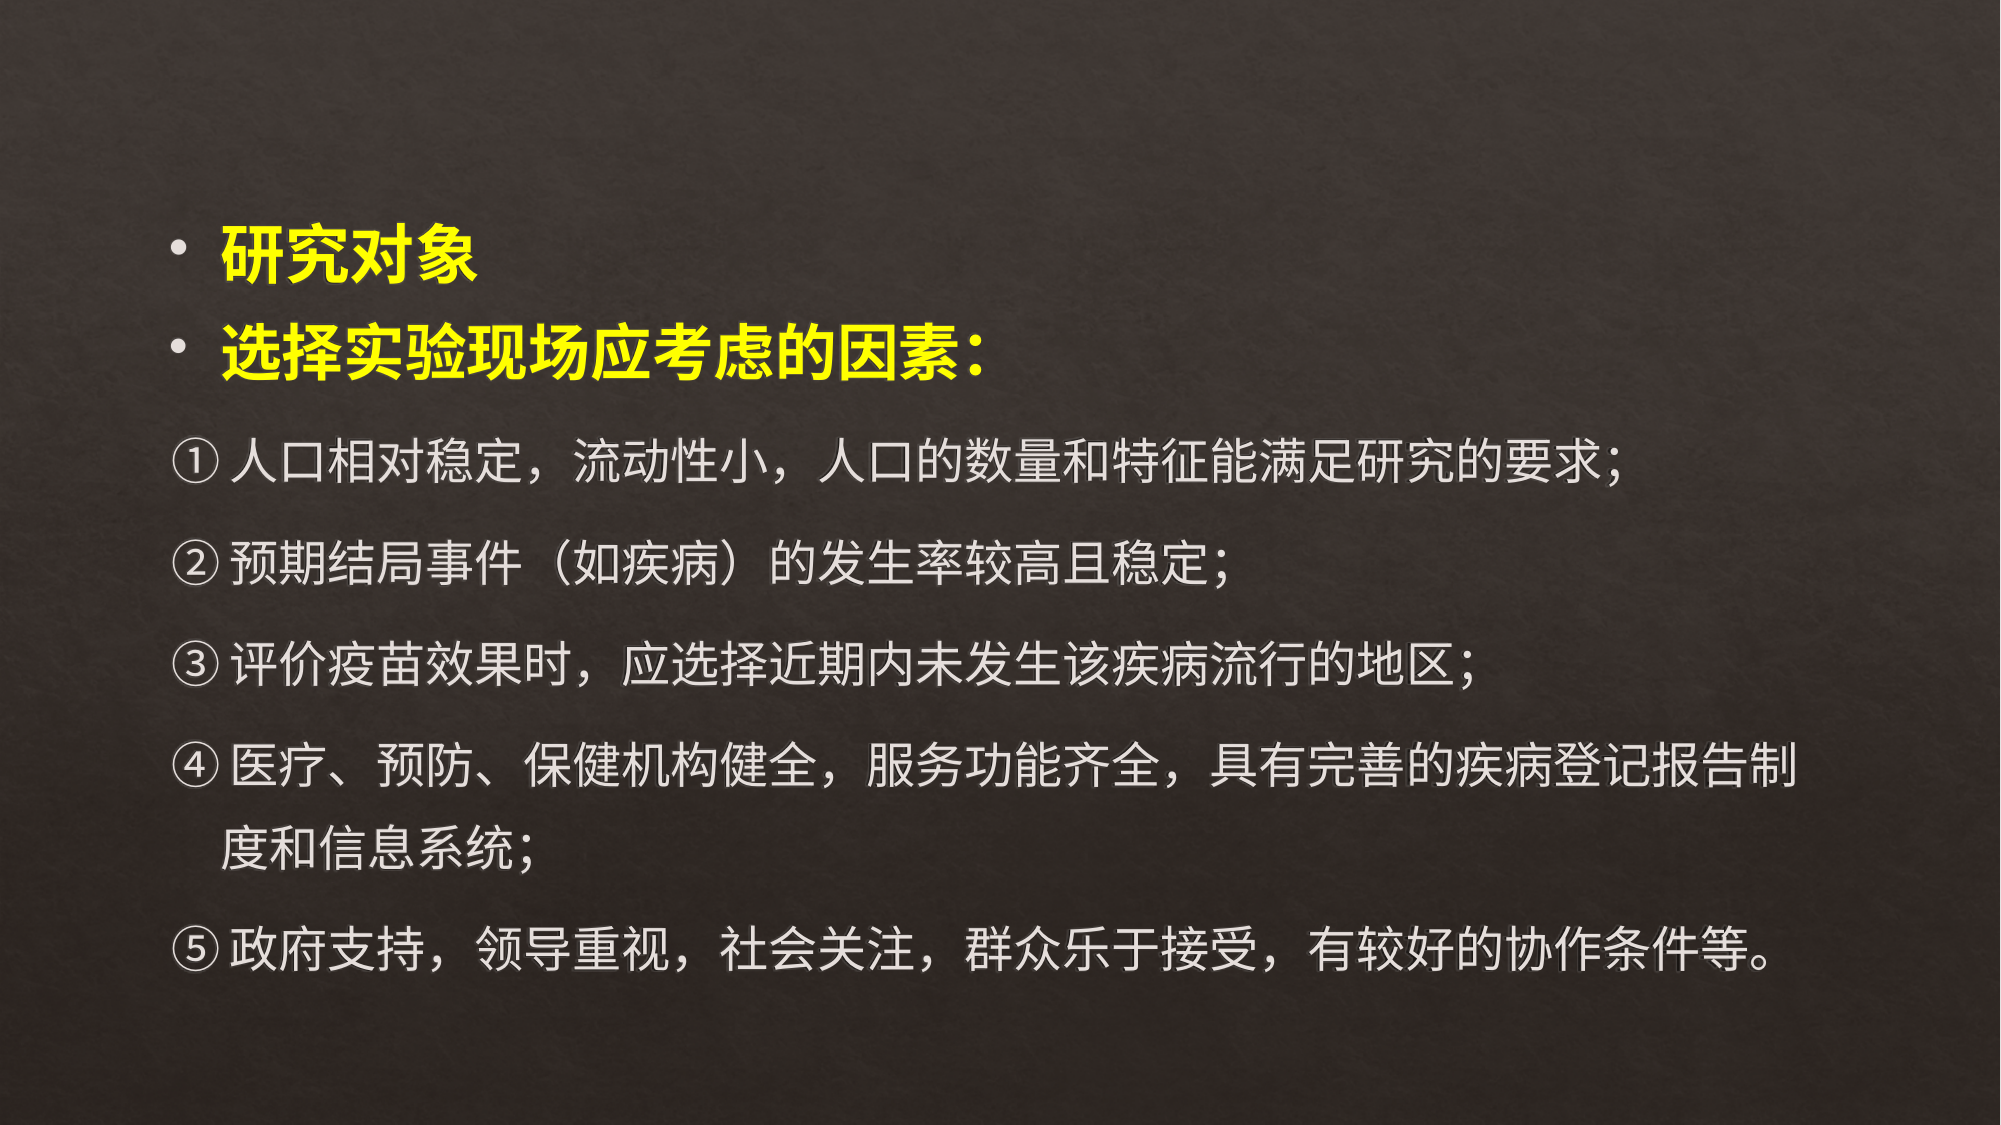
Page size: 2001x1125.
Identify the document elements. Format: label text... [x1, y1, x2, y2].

list 研究对象 选择实验现场应考虑的因素： ①人口相对稳定，流动性小，人口的数量和特征能满足研究的要求； ②预期结局事件（如疾病）的发生率较高且稳定； ③评价疫苗效果时，应选择近期内未发生该疾病流行的地区； ④医疗、预防、保健机构健全，服务功能齐全，具有完善的疾病登记报告制度和信息系统； ⑤政府支持，领导重视，社会关注，群众乐于接受，有较好的协作条件等。 [150, 107, 1849, 996]
